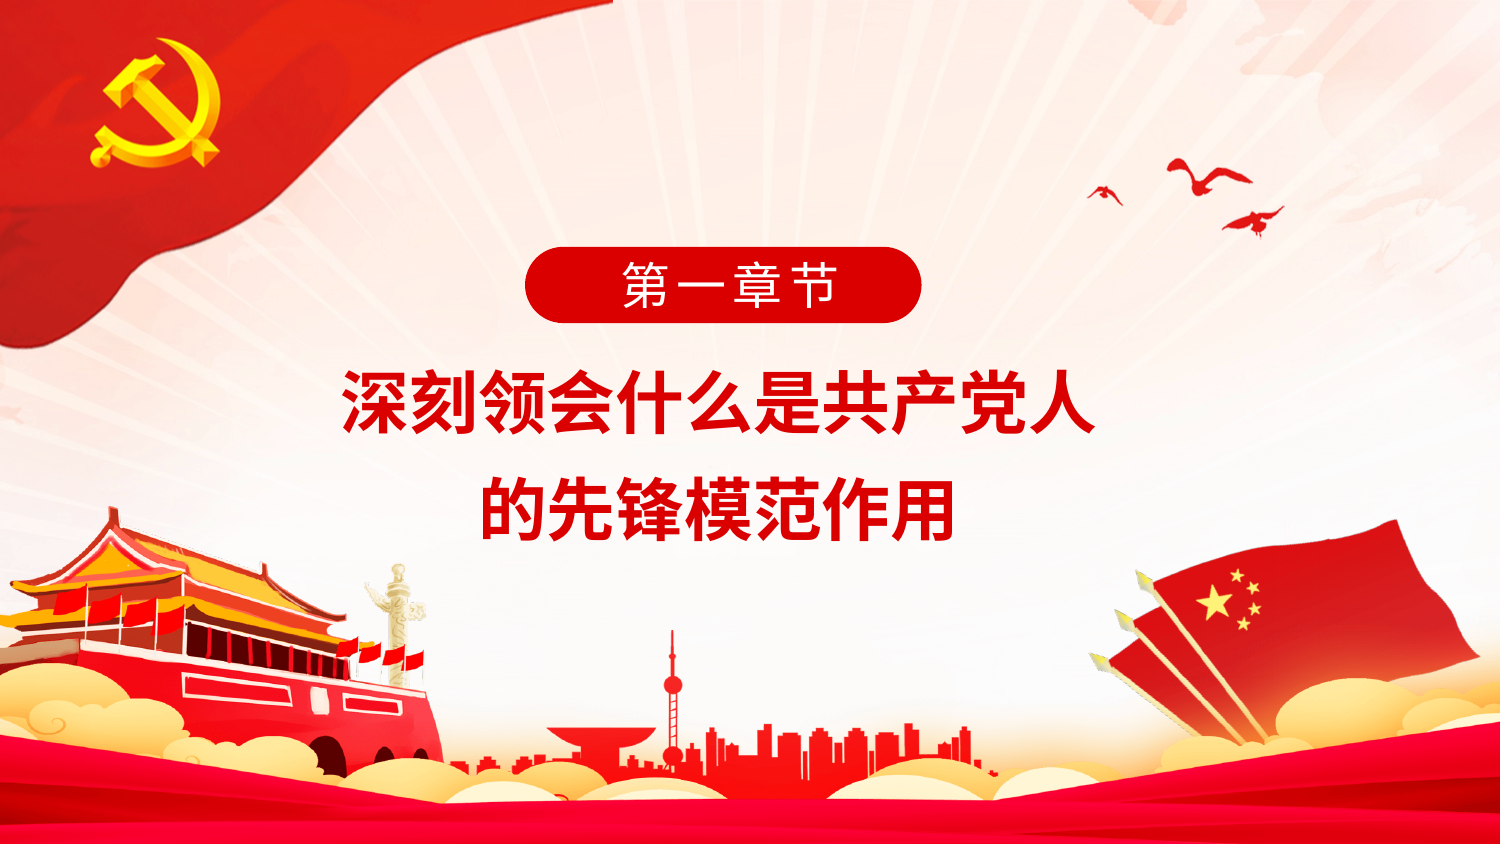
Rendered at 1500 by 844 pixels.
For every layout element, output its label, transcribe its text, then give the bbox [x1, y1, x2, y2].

picture [0, 0, 1500, 844]
text_box 深刻领会什么是共产党人 的先锋模范作用 [262, 327, 1175, 463]
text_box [524, 246, 922, 324]
